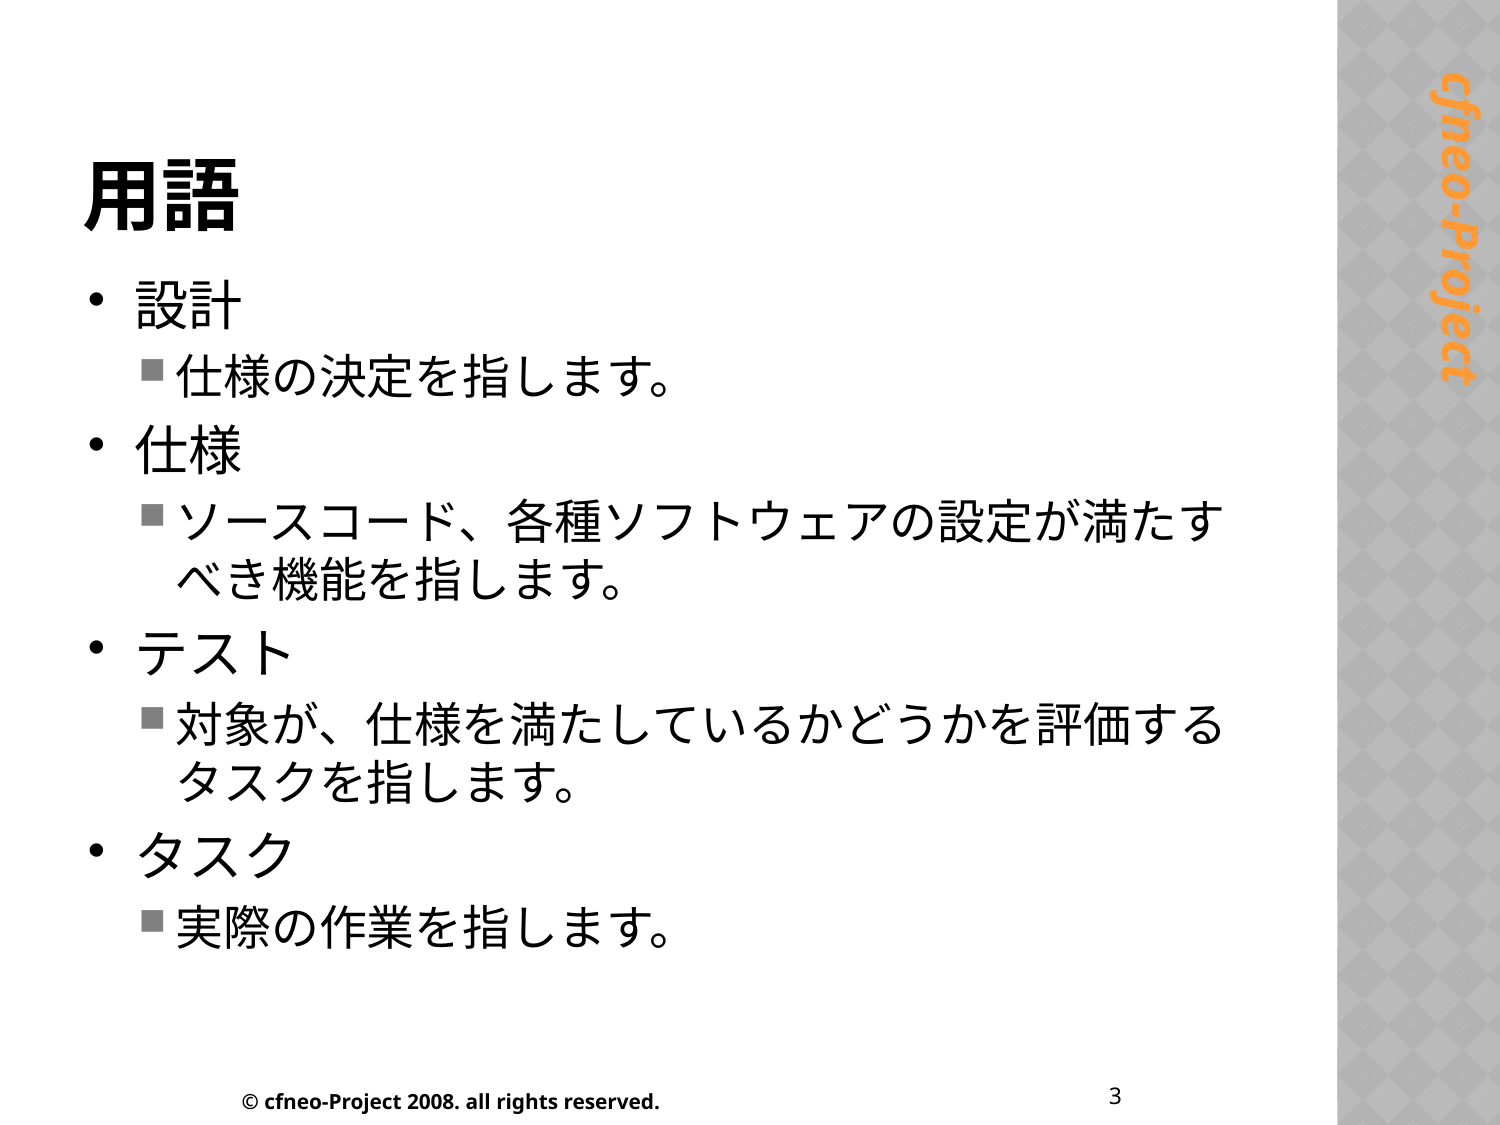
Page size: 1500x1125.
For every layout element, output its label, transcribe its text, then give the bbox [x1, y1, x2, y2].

slide_number 3 [1025, 1075, 1122, 1113]
title 用語 [75, 52, 1263, 240]
list 設計 仕様の決定を指します。 仕様 ソースコード、各種ソフトウェアの設定が満たすべき機能を指します。 テスト 対象が、仕様を満たしているかどうかを評価するタスクを指します。 タスク 実際の作業を指します。 [75, 264, 1263, 1059]
footer © cfneo-Project 2008. all rights reserved. [75, 1075, 675, 1114]
